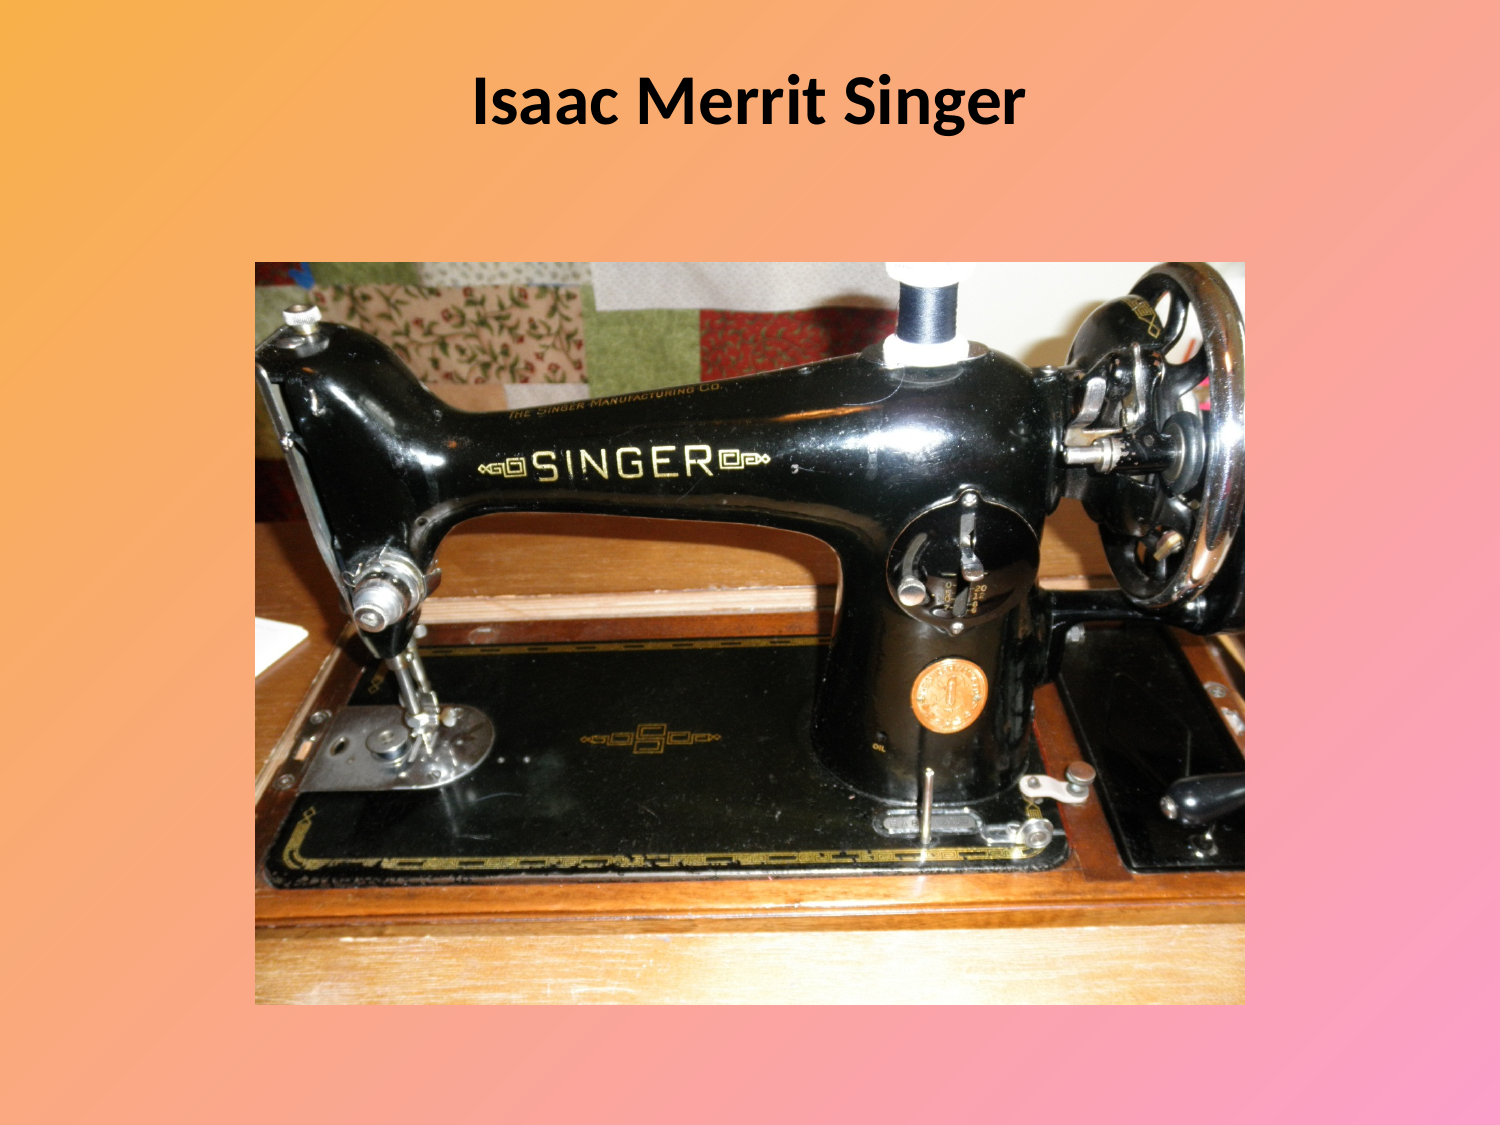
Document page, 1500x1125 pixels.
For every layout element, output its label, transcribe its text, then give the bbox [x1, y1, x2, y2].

title Isaac Merrit Singer [75, 45, 1425, 233]
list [254, 262, 1246, 1006]
